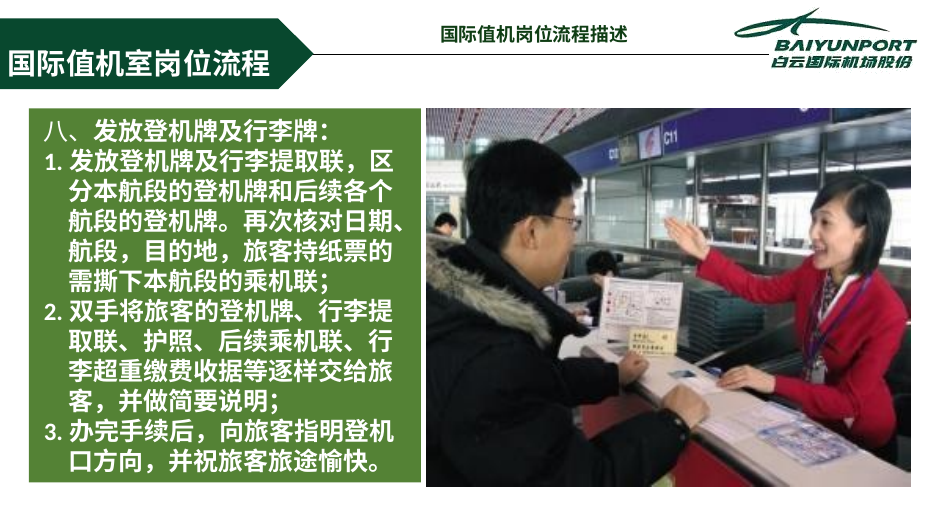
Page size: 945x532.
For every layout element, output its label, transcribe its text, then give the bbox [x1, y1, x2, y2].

text_box [421, 150, 426, 211]
text_box 八、发放登机牌及行李牌： 1.发放登机牌及行李提取联，区分本航段的登机牌和后续各个航段的登机牌。再次核对日期、航段，目的地，旅客持纸票的需撕下本航段的乘机联； 2.双手将旅客的登机牌、行李提取联、护照、后续乘机联、行李超重缴费收据等逐样交给旅客，并做简要说明； 3.办完手续后，向旅客指明登机口方向，并祝旅客旅途愉快。 [28, 108, 421, 483]
picture [712, 0, 945, 78]
text_box 国际值机室岗位流程 [0, 17, 315, 91]
text_box 国际值机岗位流程描述 [284, 18, 712, 49]
picture [426, 108, 911, 487]
